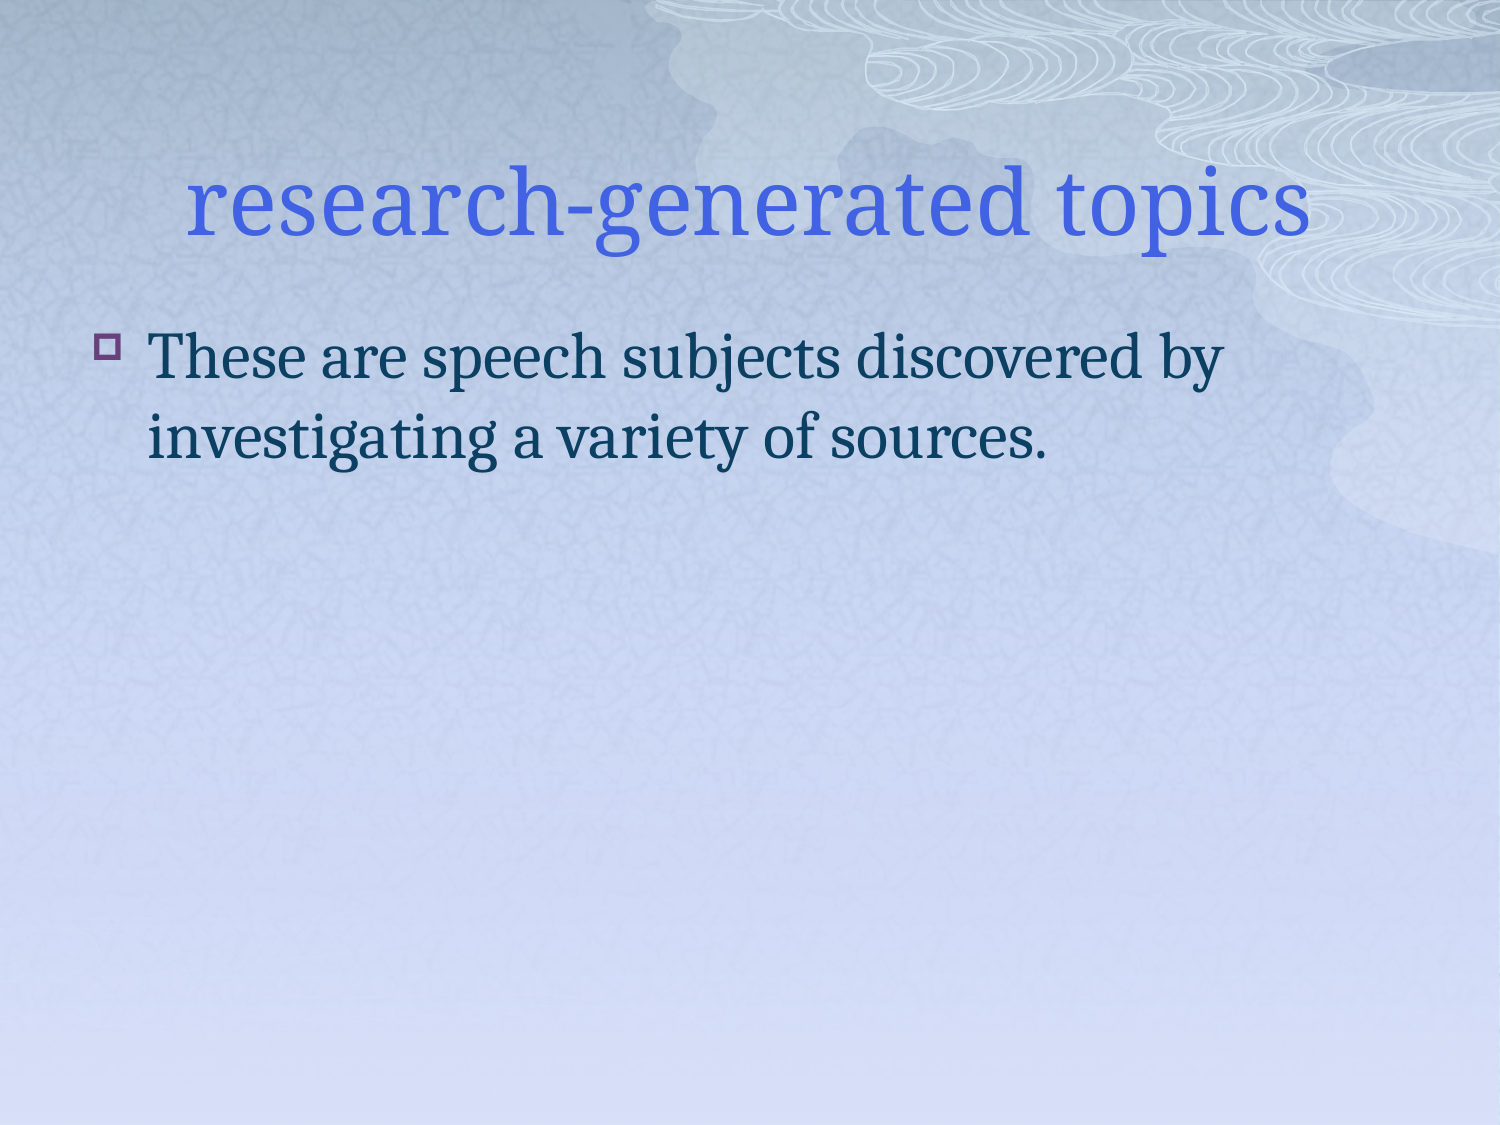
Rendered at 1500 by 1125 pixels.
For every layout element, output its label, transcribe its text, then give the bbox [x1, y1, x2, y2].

title research-generated topics [75, 105, 1425, 293]
list These are speech subjects discovered by investigating a variety of sources. [76, 304, 1430, 1032]
